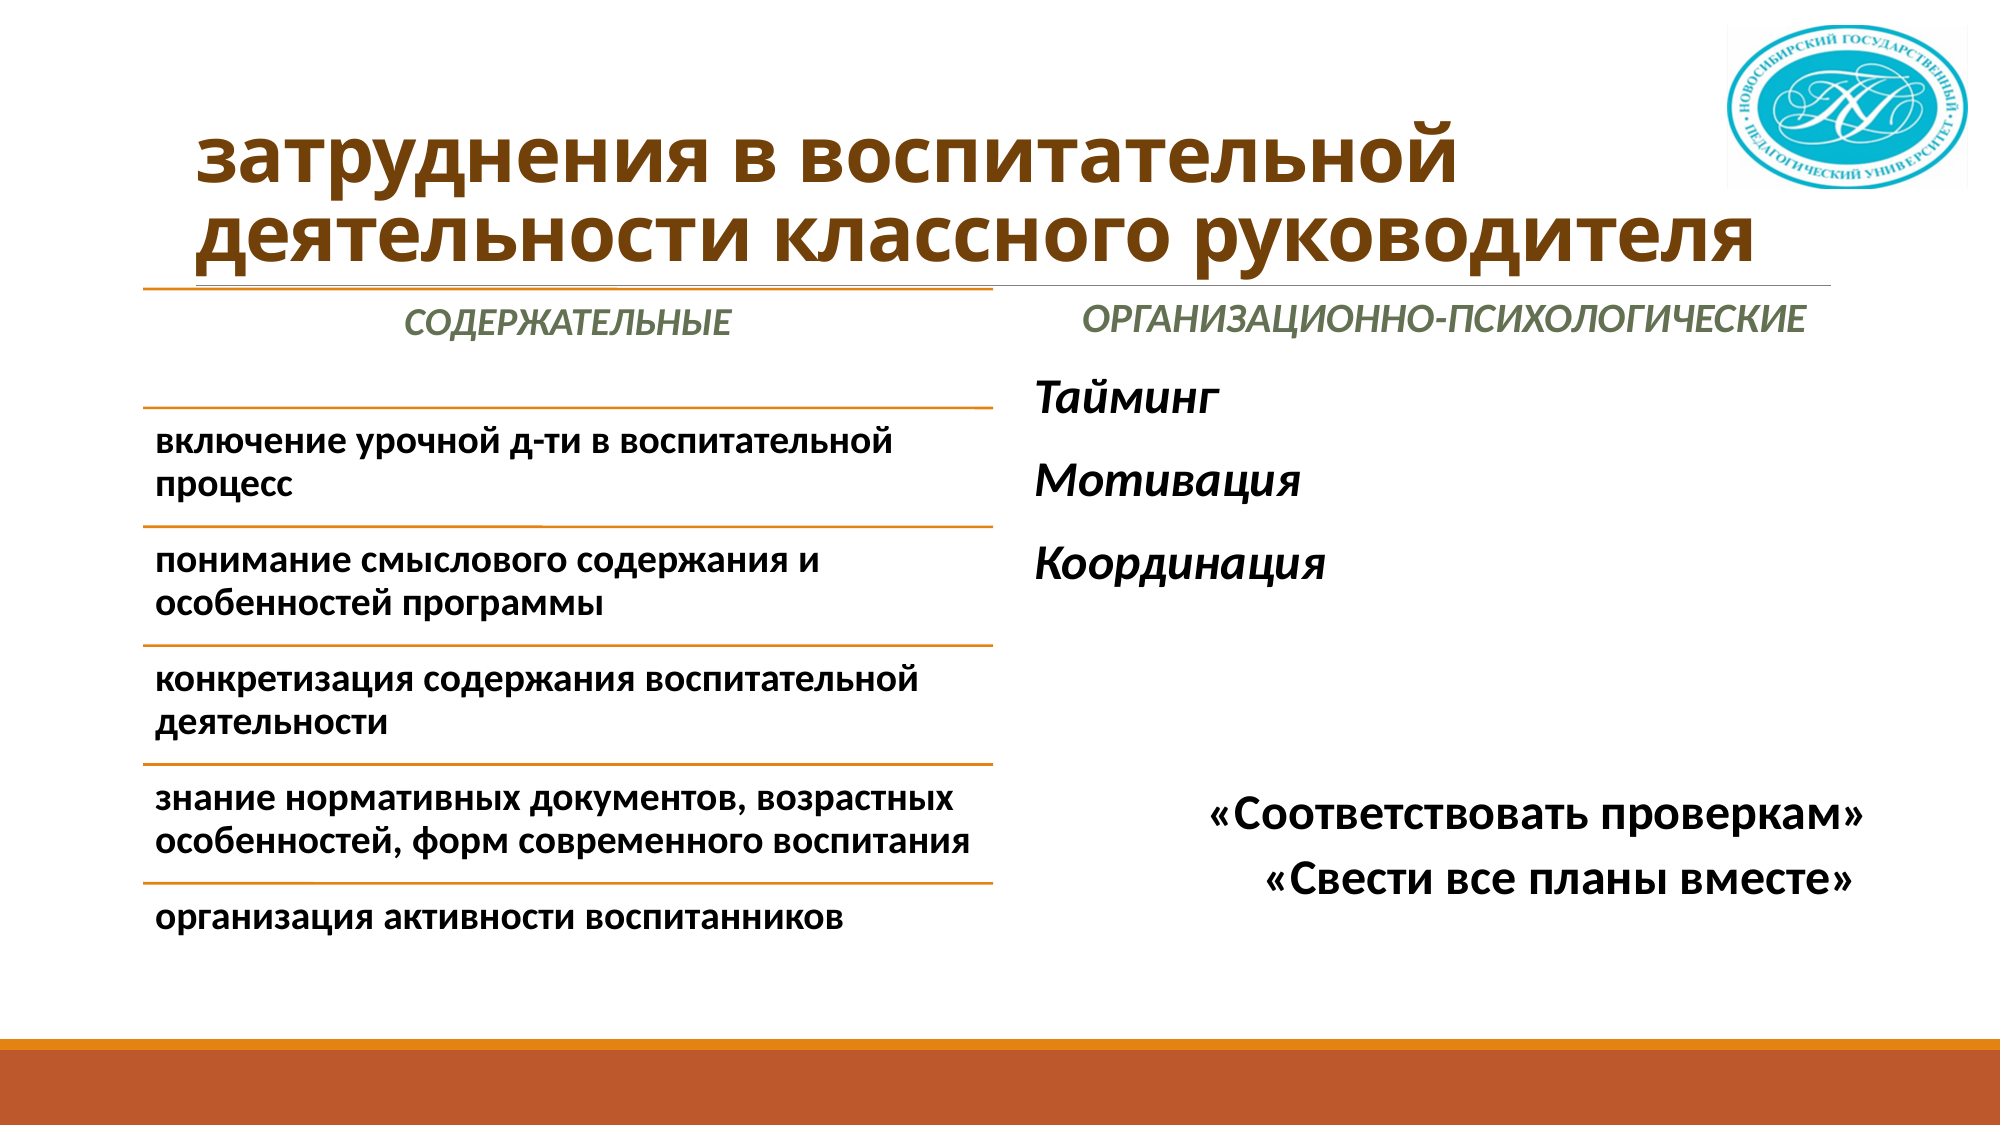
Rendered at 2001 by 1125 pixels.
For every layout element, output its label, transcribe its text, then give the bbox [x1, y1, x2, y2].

list ОРГАНИЗАЦИОННО-ПСИХОЛОГИЧЕСКИЕ Тайминг Мотивация Координация «Соответствовать проверкам» «Свести все планы вместе» [1019, 288, 1870, 1055]
title затруднения в воспитательной деятельности классного руководителя [180, 47, 1830, 285]
picture [1726, 24, 1968, 189]
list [142, 288, 994, 1003]
